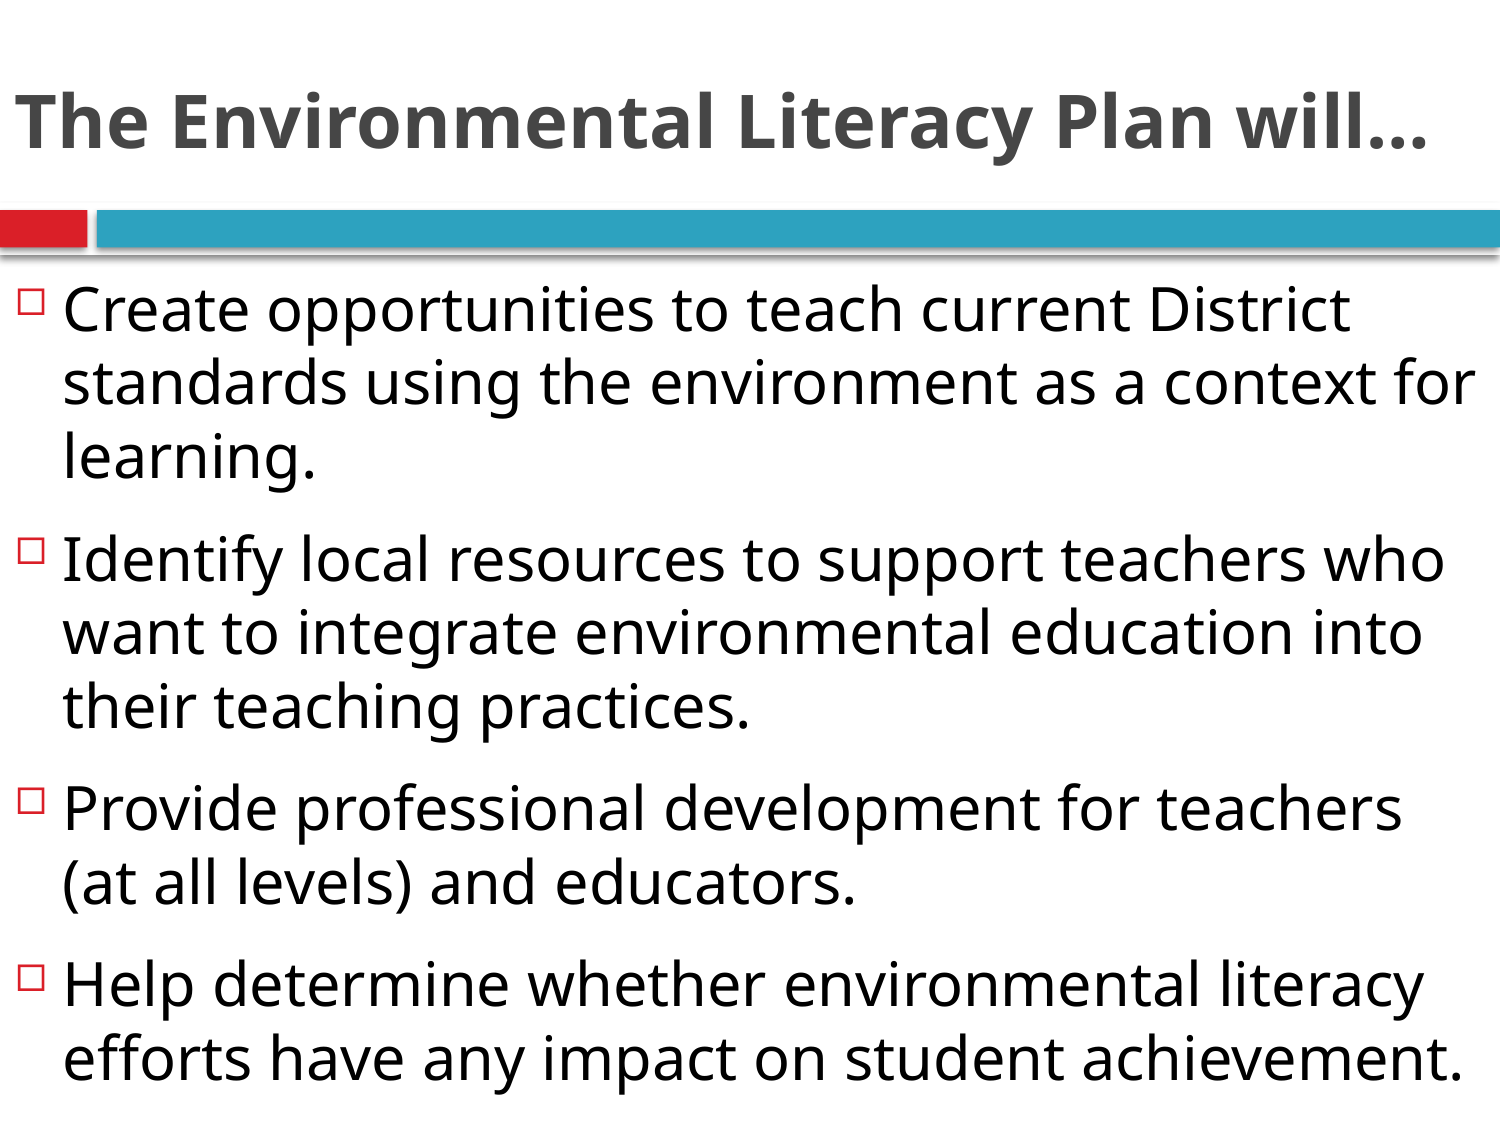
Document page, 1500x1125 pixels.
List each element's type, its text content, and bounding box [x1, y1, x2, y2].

title The Environmental Literacy Plan will… [0, 37, 1500, 200]
list Create opportunities to teach current District standards using the environment as a context for learning. Identify local resources to support teachers who want to integrate environmental education into their teaching practices. Provide professional development for teachers (at all levels) and educators. Help determine whether environmental literacy efforts have any impact on student achievement. [0, 262, 1500, 1125]
